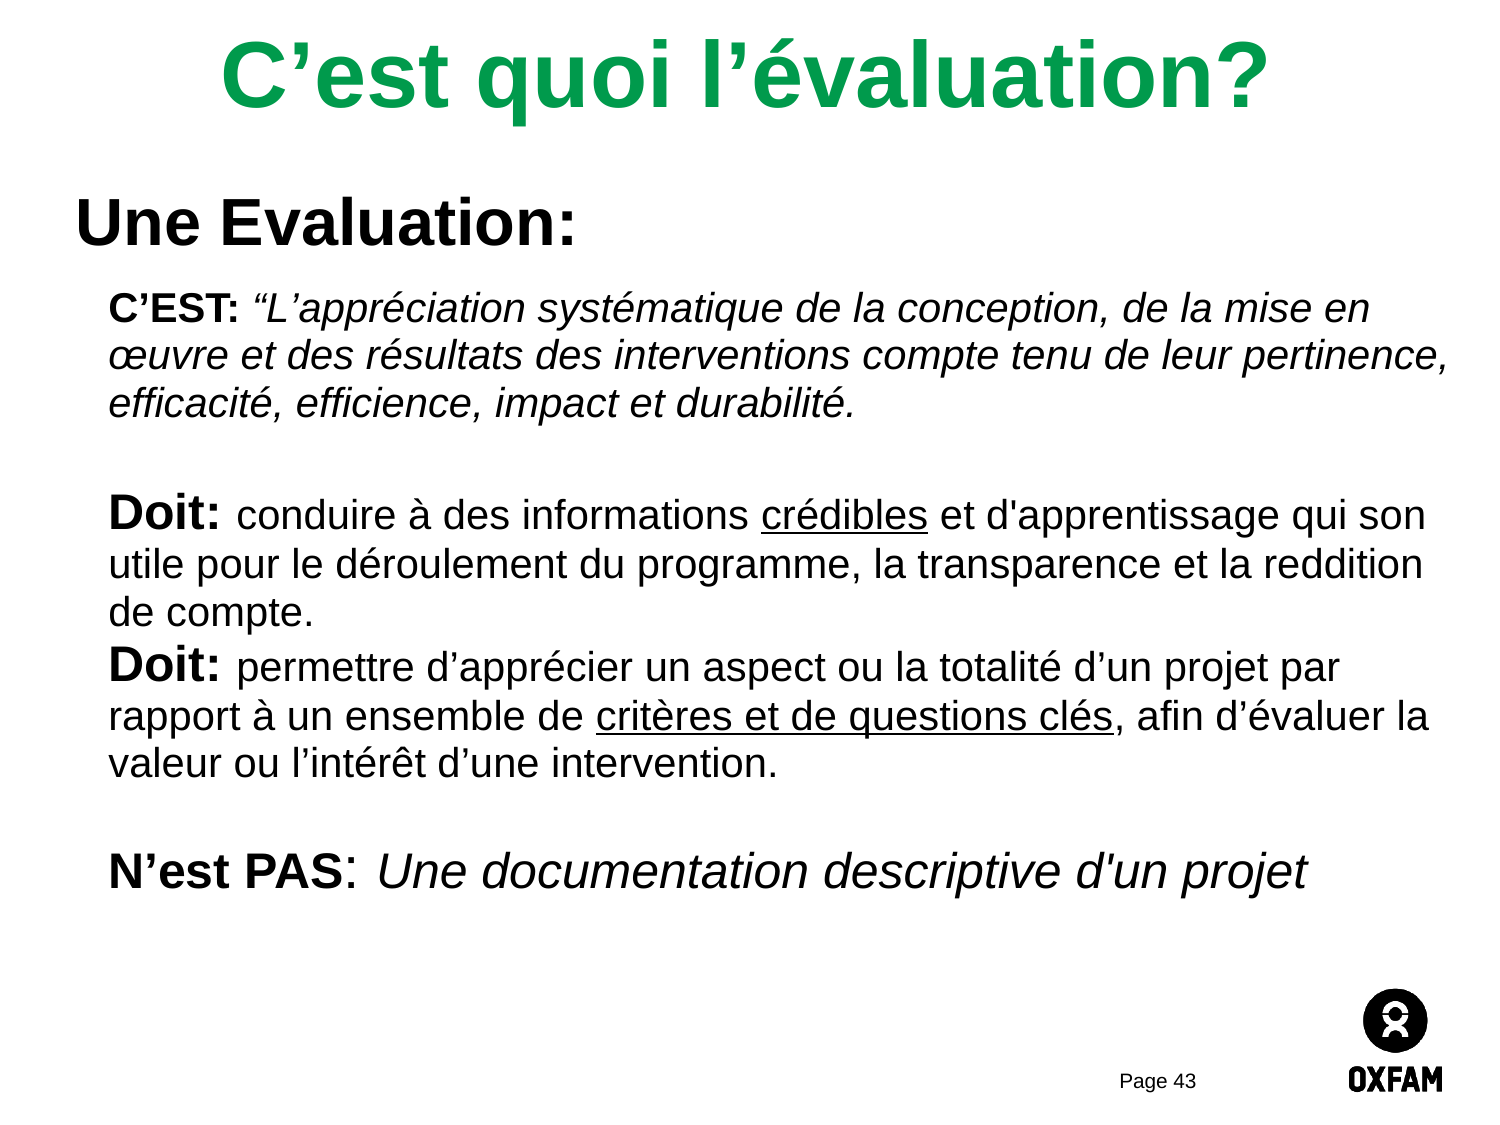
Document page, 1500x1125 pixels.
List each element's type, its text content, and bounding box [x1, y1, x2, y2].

title C’est quoi l’évaluation? [44, 26, 1449, 133]
list Une Evaluation: C’EST: “L’appréciation systématique de la conception, de la mise en œuvre et des résultats des interventions compte tenu de leur pertinence, efficacité, efficience, impact et durabilité. Doit: conduire à des informations crédibles et d'apprentissage qui son utile pour le déroulement du programme, la transparence et la reddition de compte. Doit: permettre d’apprécier un aspect ou la totalité d’un projet par rapport à un ensemble de critères et de questions clés, afin d’évaluer la valeur ou l’intérêt d’une intervention. N’est PAS: Une documentation descriptive d'un projet [47, 184, 1455, 979]
picture [1345, 985, 1445, 1095]
slide_number Page 43 [1119, 1067, 1321, 1095]
